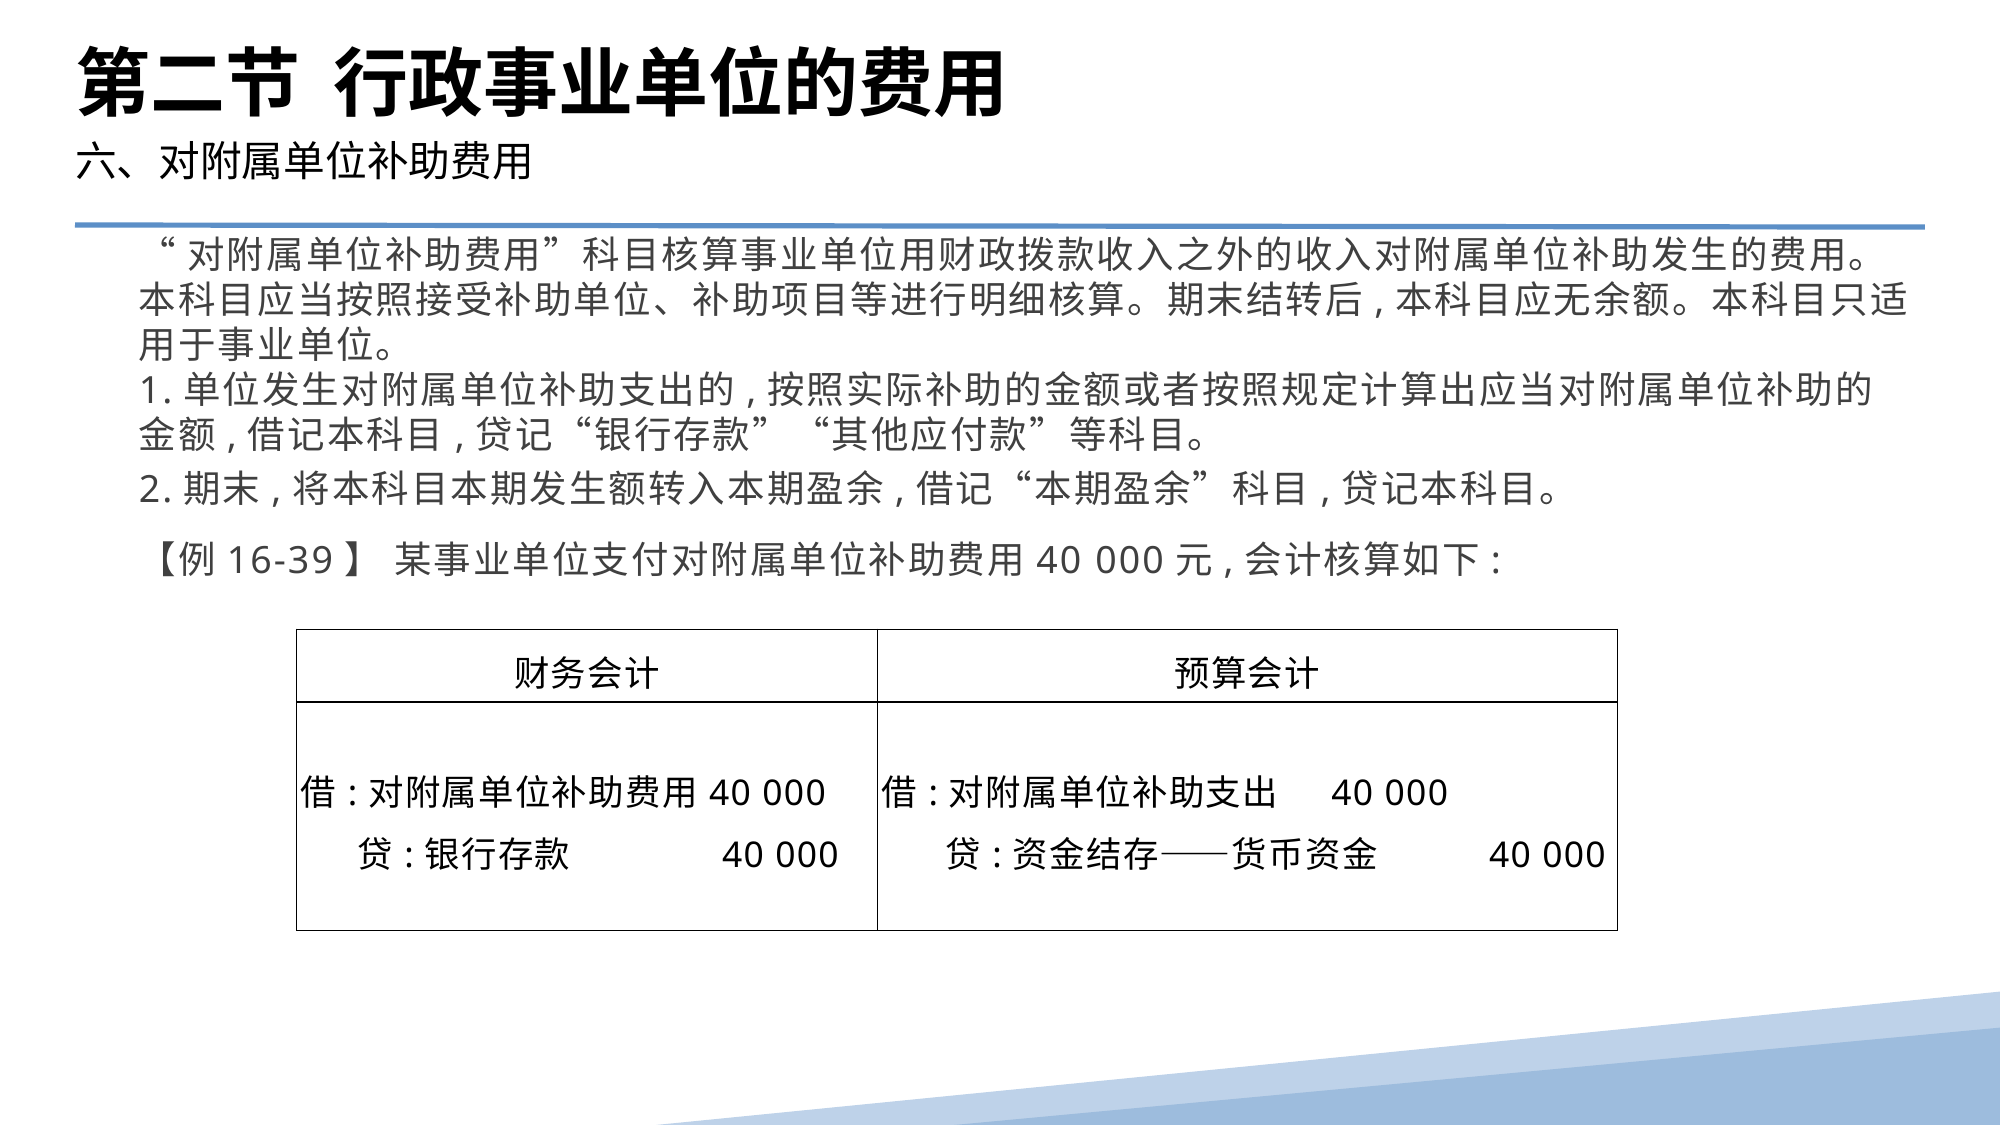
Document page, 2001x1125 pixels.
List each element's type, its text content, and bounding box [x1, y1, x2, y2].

text_box 六、对附属单位补助费用 [75, 124, 1925, 200]
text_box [74, 224, 1925, 228]
text_box “对附属单位补助费用”科目核算事业单位用财政拨款收入之外的收入对附属单位补助发生的费用。本科目应当按照接受补助单位、补助项目等进行明细核算。期末结转后,本科目应无余额。本科目只适用于事业单位。 1.单位发生对附属单位补助支出的,按照实际补助的金额或者按照规定计算出应当对附属单位补助的金额,借记本科目,贷记“银行存款”“其他应付款”等科目。 2.期末,将本科目本期发生额转入本期盈余,借记“本期盈余”科目,贷记本科目。 【例16-39】 某事业单位支付对附属单位补助费用40 000元,会计核算如下: [128, 228, 1925, 630]
table_cell 借:对附属单位补助支出 40 000 贷:资金结存——货币资金 40 000 [878, 703, 1617, 930]
table_cell 借:对附属单位补助费用40 000 贷:银行存款 40 000 [297, 703, 877, 930]
table_header 财务会计 [297, 630, 877, 701]
text_box 第二节 行政事业单位的费用 [75, 24, 1925, 124]
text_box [656, 991, 2000, 1125]
table_header 预算会计 [878, 630, 1617, 701]
